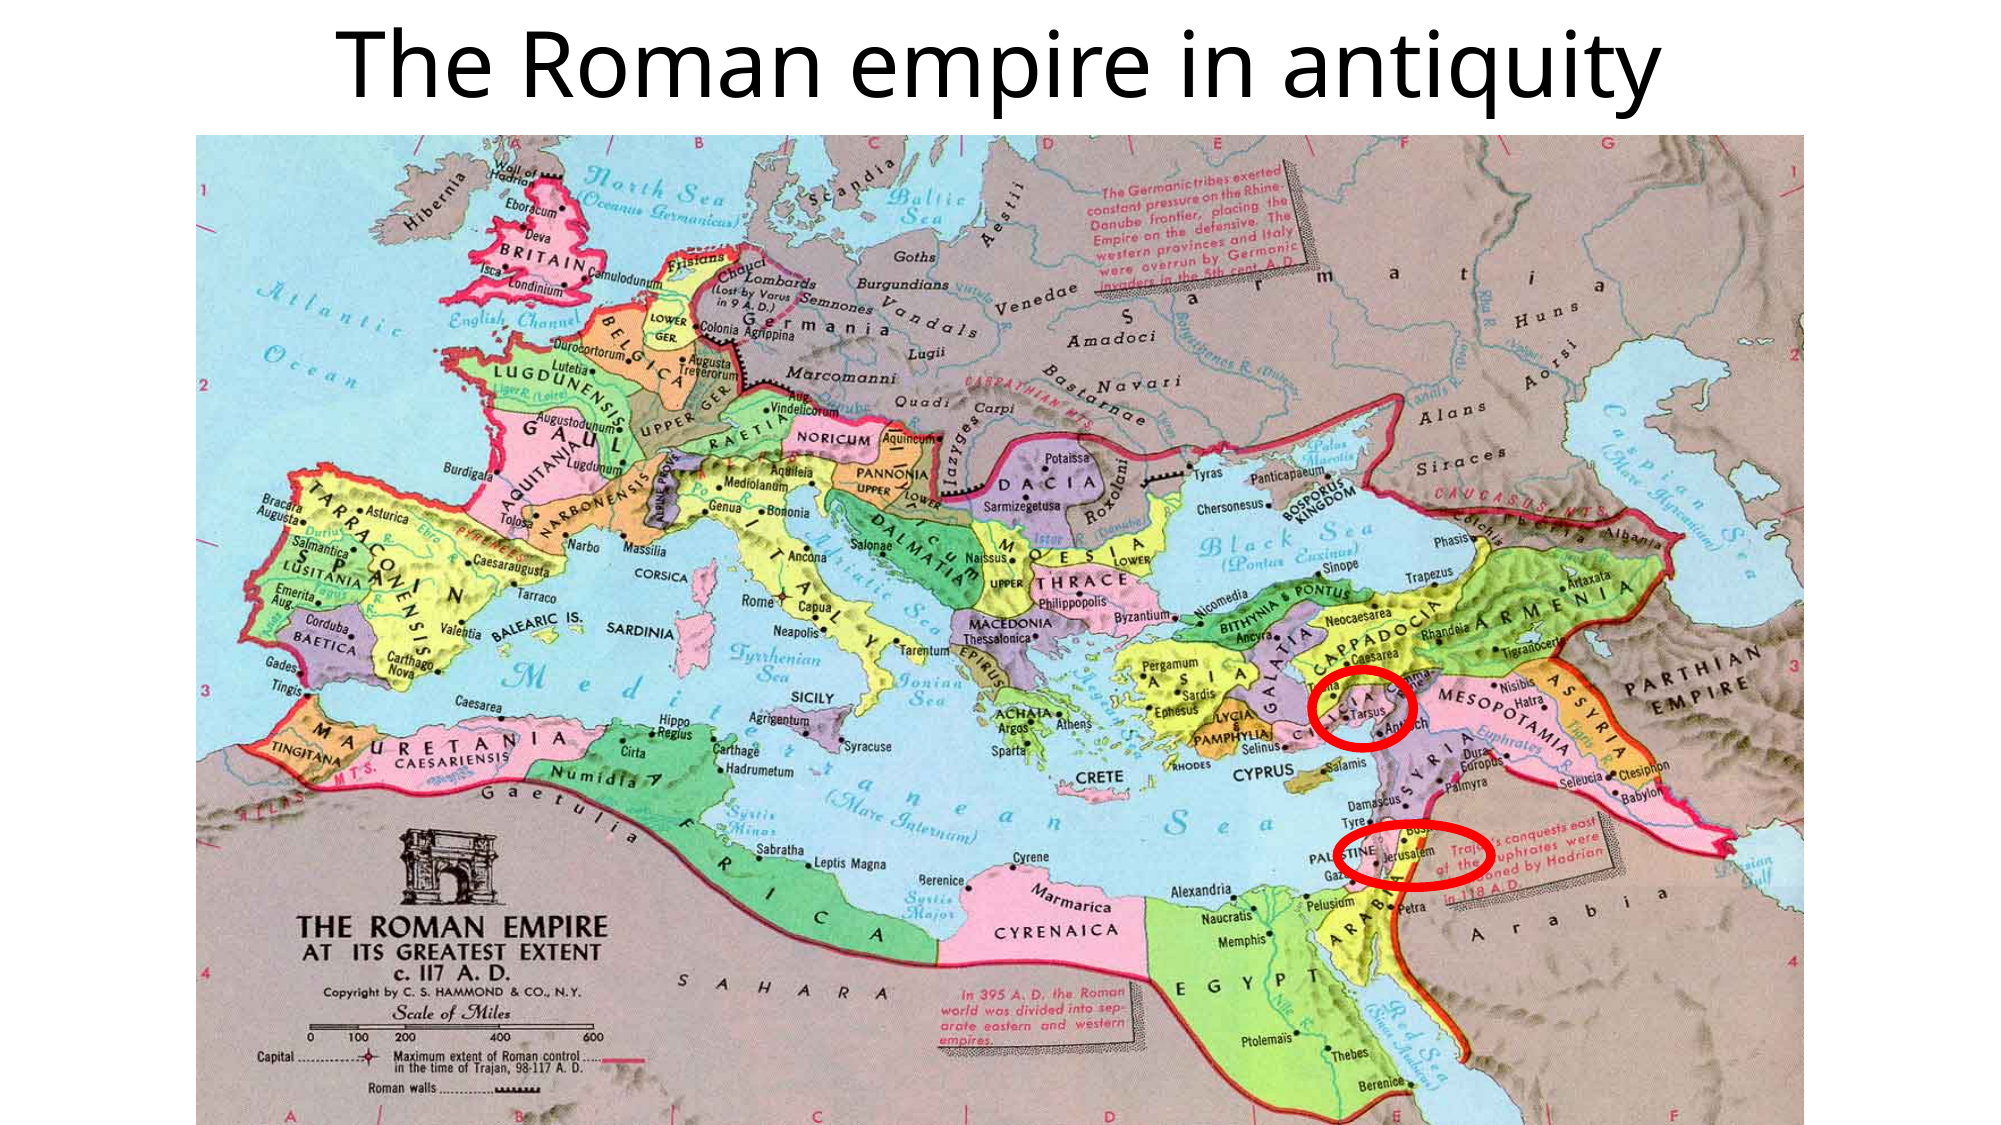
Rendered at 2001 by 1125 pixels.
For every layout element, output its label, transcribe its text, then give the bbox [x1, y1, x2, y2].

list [196, 135, 1804, 1125]
title The Roman empire in antiquity [137, 0, 1863, 136]
